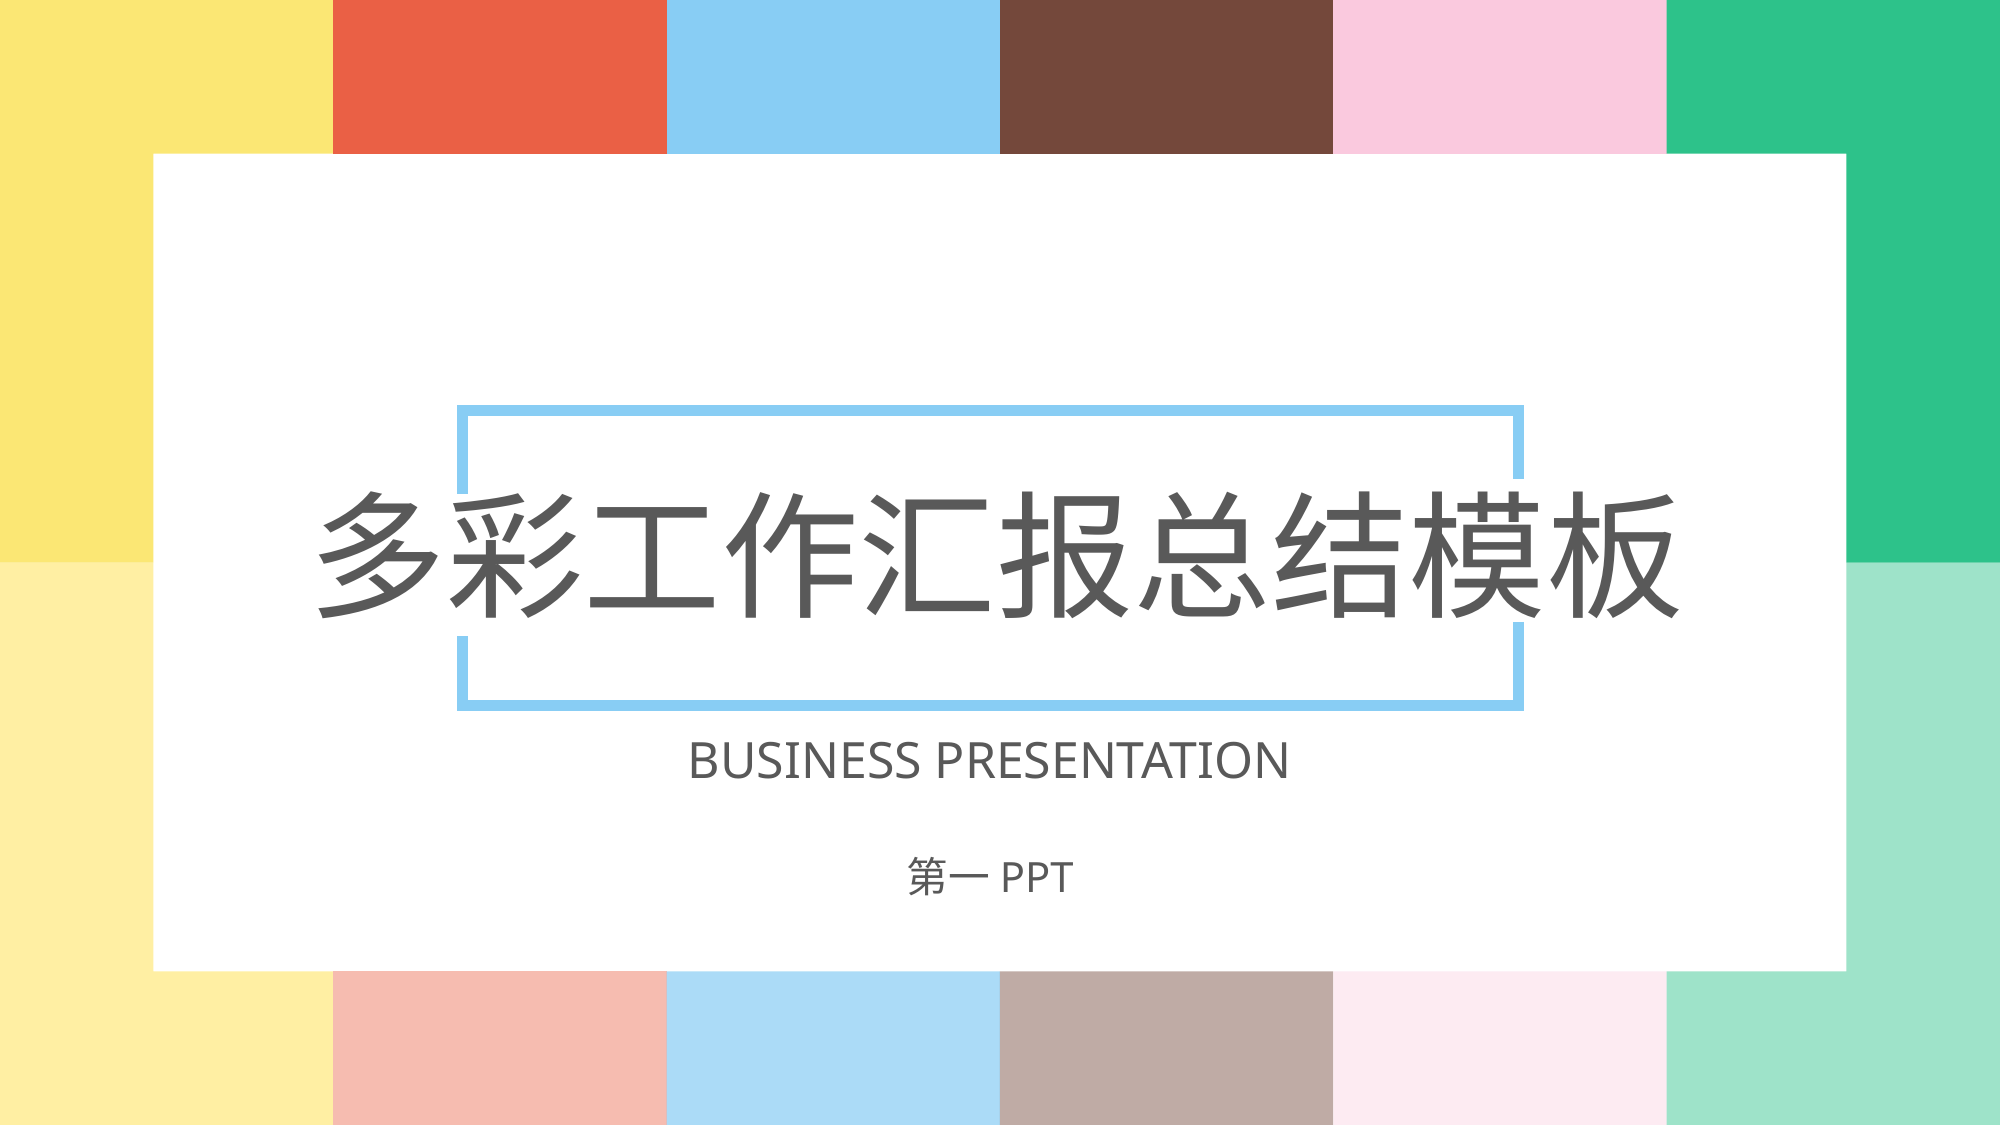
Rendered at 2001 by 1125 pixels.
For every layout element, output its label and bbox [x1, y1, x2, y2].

text_box [0, 0, 2000, 1125]
